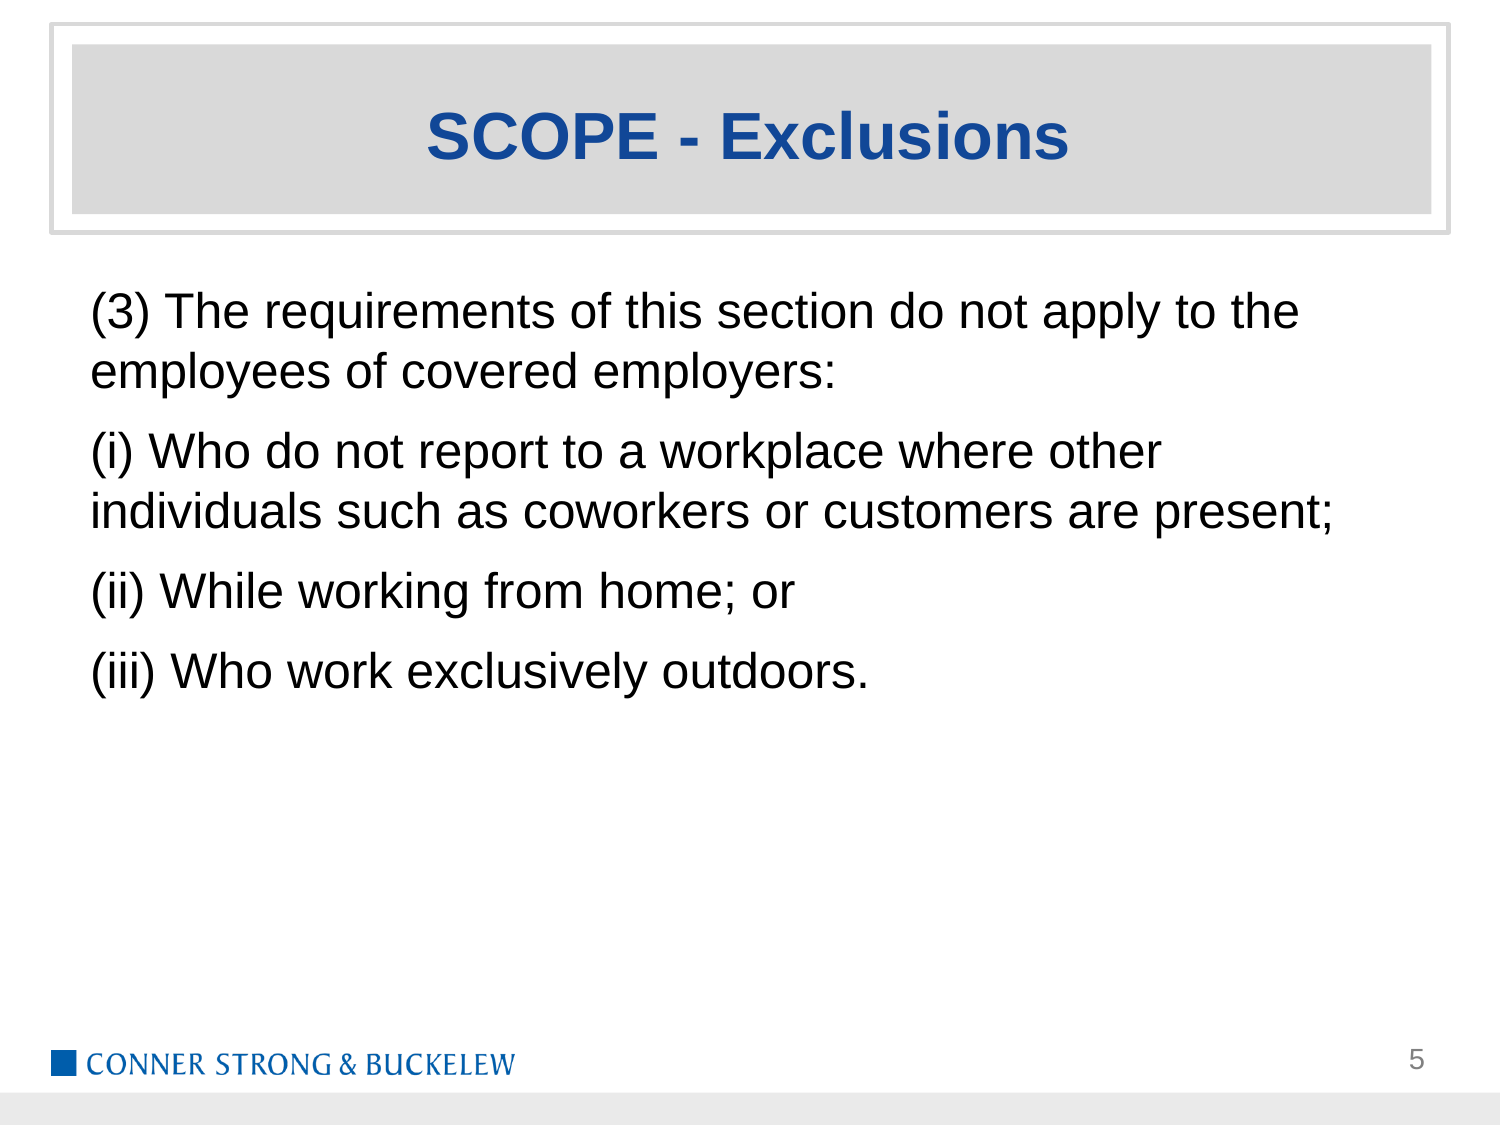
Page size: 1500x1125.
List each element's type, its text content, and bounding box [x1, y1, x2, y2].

title SCOPE - Exclusions [74, 44, 1424, 222]
list (3) The requirements of this section do not apply to the employees of covered employers: (i) Who do not report to a workplace where other individuals such as coworkers or customers are present; (ii) While working from home; or (iii) Who work exclusively outdoors. [74, 271, 1426, 1020]
picture [51, 1050, 515, 1076]
